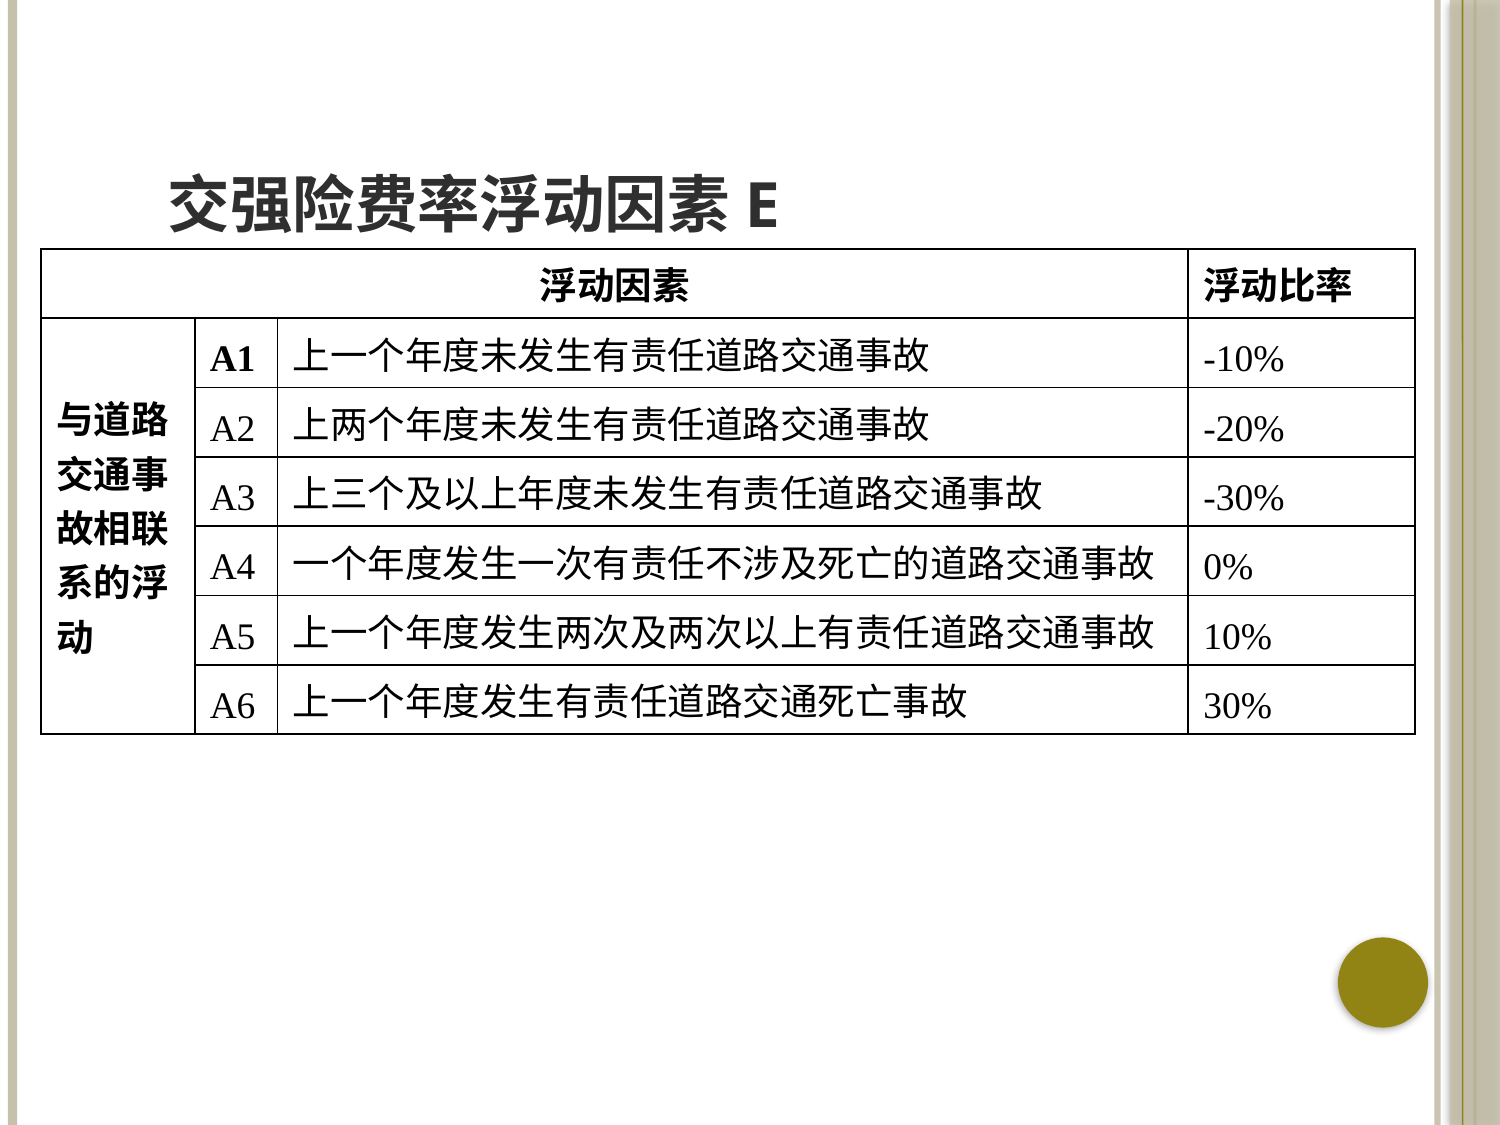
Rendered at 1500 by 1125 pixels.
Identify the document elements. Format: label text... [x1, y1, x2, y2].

table_cell 上一个年度发生有责任道路交通死亡事故 [278, 666, 1187, 733]
table_cell A4 [196, 527, 277, 595]
table_header 浮动比率 [1189, 250, 1414, 317]
table_cell 与道路交通事故相联系的浮动 [42, 319, 194, 733]
table_cell A6 [196, 666, 277, 733]
table_cell A1 [196, 319, 277, 387]
table_cell 上一个年度未发生有责任道路交通事故 [278, 319, 1187, 387]
table_cell 0% [1189, 527, 1414, 595]
table_cell 上一个年度发生两次及两次以上有责任道路交通事故 [278, 596, 1187, 664]
table_cell 上三个及以上年度未发生有责任道路交通事故 [278, 458, 1187, 525]
table_cell A3 [196, 458, 277, 525]
table_header 浮动因素 [42, 250, 1187, 317]
table_cell 30% [1189, 666, 1414, 733]
table_cell 上两个年度未发生有责任道路交通事故 [278, 388, 1187, 456]
table_cell 10% [1189, 596, 1414, 664]
table_cell -10% [1189, 319, 1414, 387]
title 交强险费率浮动因素E [152, 15, 1328, 248]
table_cell 一个年度发生一次有责任不涉及死亡的道路交通事故 [278, 527, 1187, 595]
table_cell -20% [1189, 388, 1414, 456]
table_cell -30% [1189, 458, 1414, 525]
table_cell A2 [196, 388, 277, 456]
table_cell A5 [196, 596, 277, 664]
